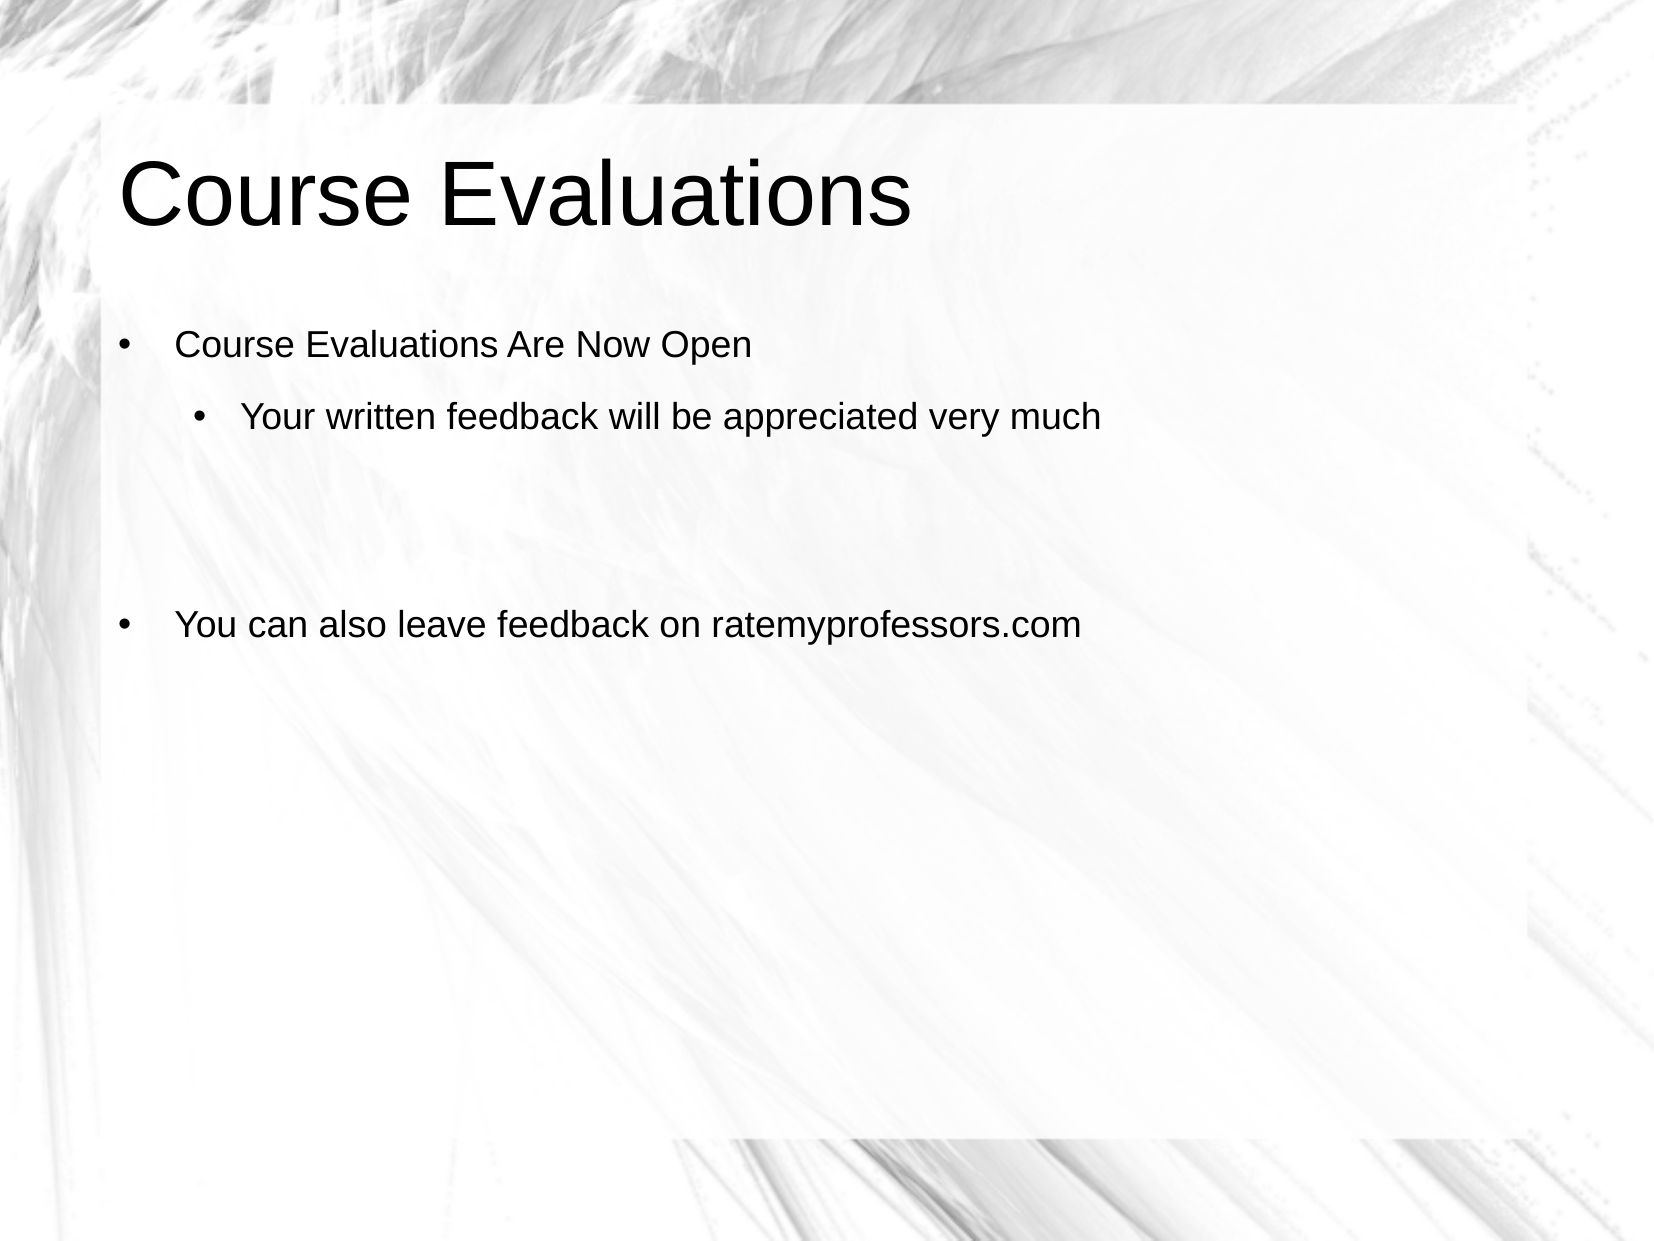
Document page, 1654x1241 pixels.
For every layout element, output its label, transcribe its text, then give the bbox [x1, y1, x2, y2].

picture [0, 0, 1654, 1241]
title Course Evaluations [118, 112, 1504, 278]
list Course Evaluations Are Now Open Your written feedback will be appreciated very much You can also leave feedback on ratemyprofessors.com [118, 319, 1571, 1102]
